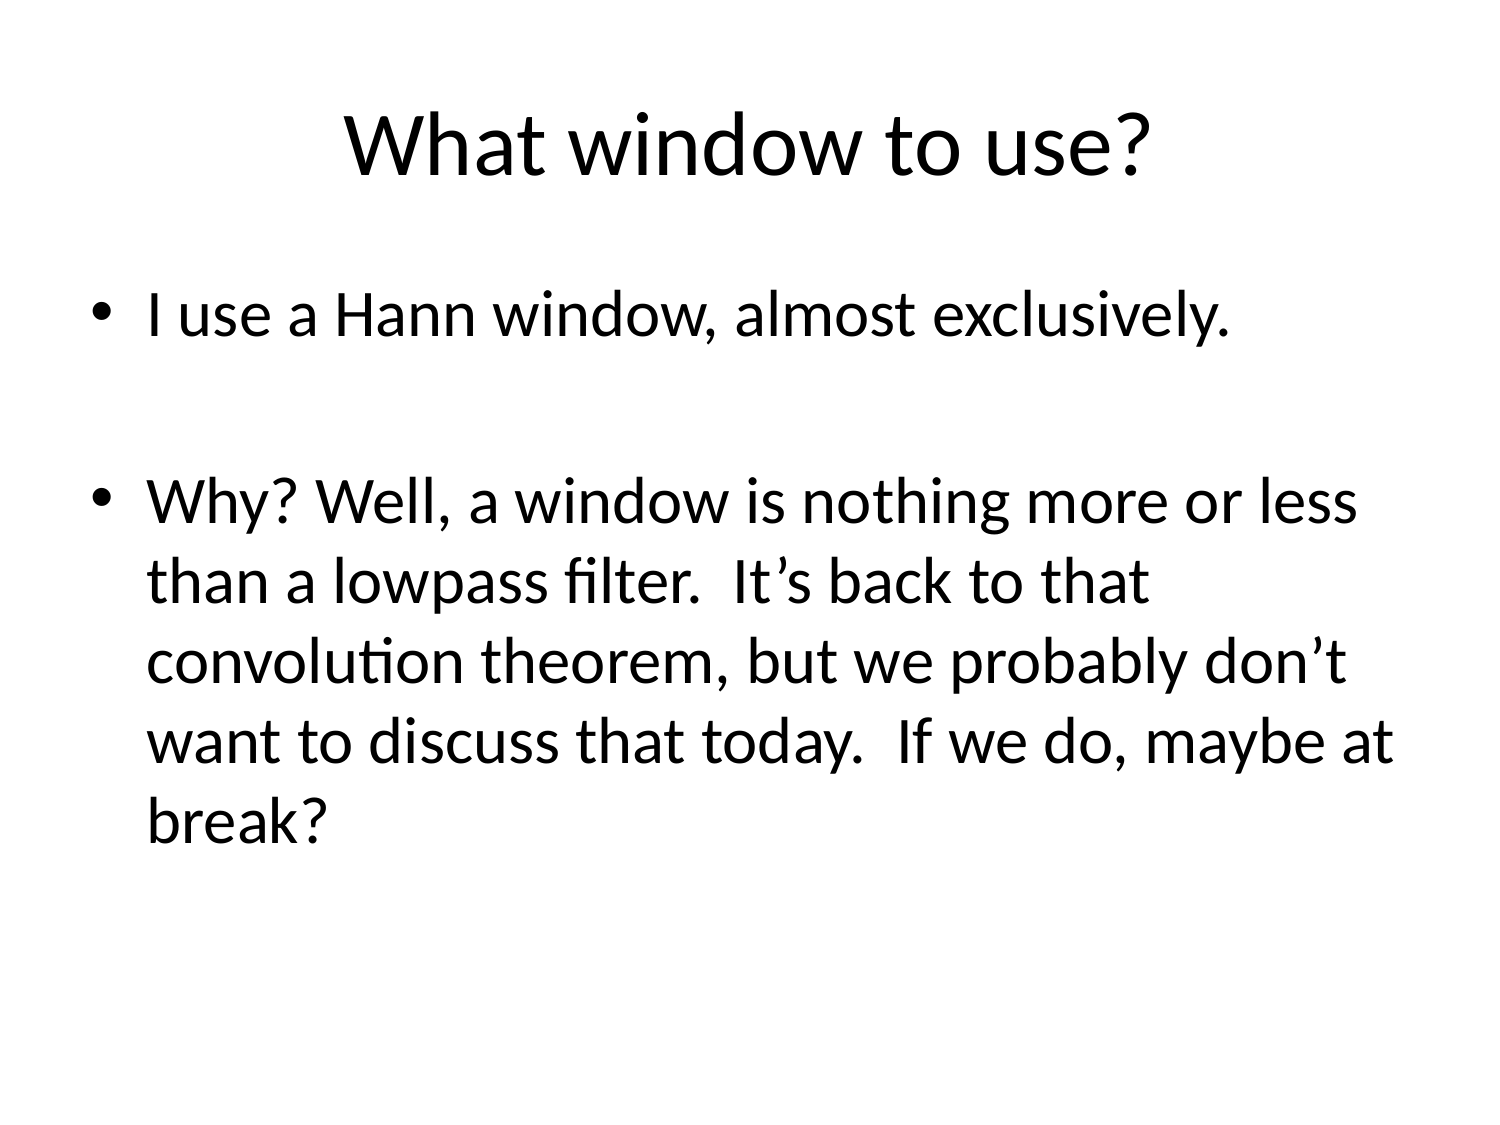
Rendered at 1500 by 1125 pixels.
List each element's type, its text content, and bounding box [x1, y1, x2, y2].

title What window to use? [75, 45, 1425, 233]
list I use a Hann window, almost exclusively. Why? Well, a window is nothing more or less than a lowpass filter. It’s back to that convolution theorem, but we probably don’t want to discuss that today. If we do, maybe at break? [75, 262, 1425, 1005]
